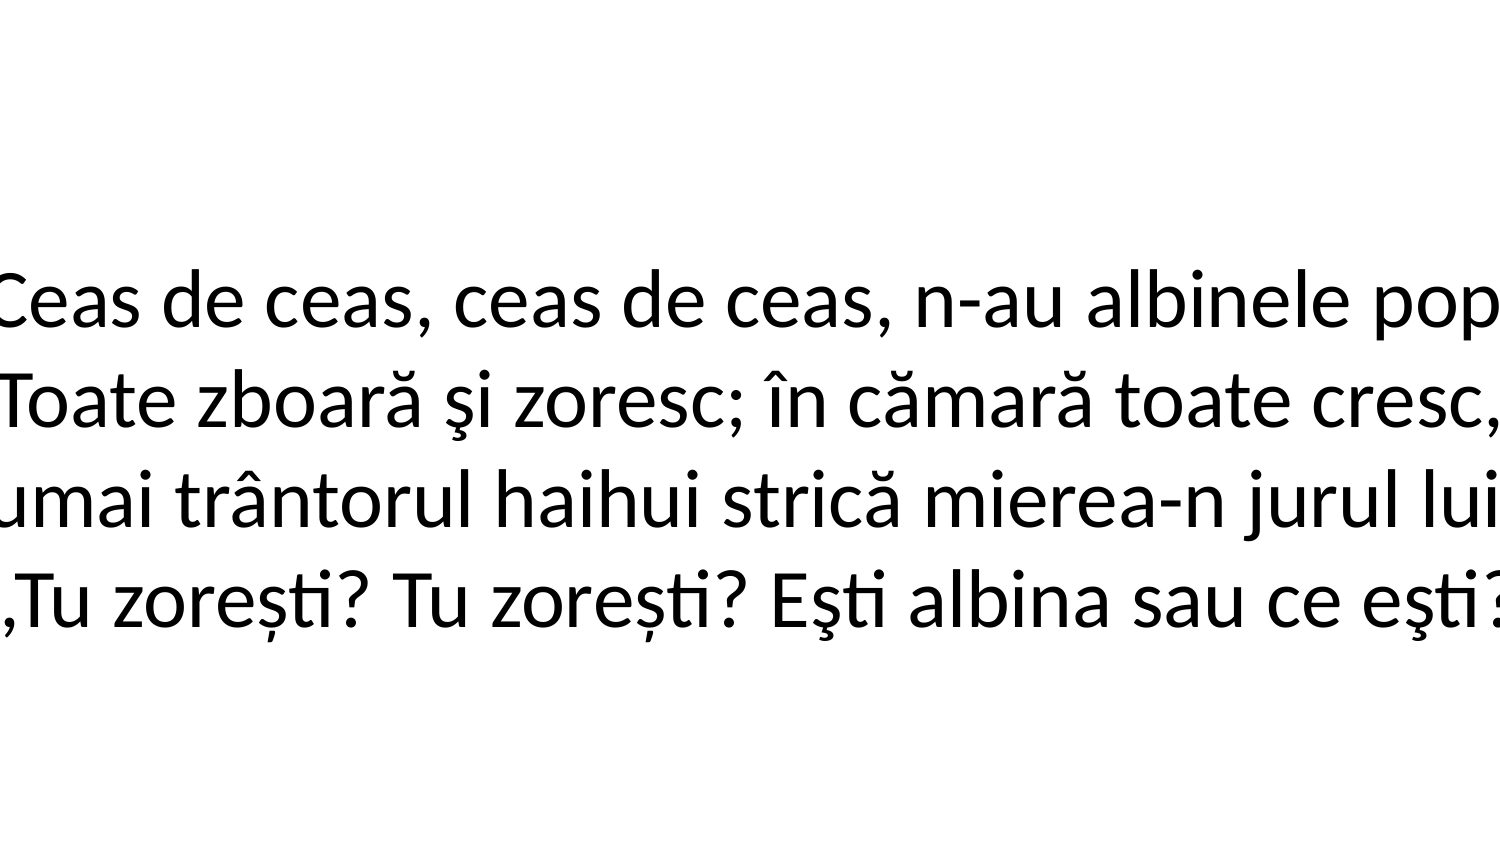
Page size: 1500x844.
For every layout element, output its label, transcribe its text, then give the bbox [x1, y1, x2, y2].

text_box 3. Ceas de ceas, ceas de ceas, n-au albinele popas, Toate zboară şi zoresc; în cămară toate cresc, Numai trântorul haihui strică mierea-n jurul lui... ,,Tu zorești? Tu zorești? Eşti albina sau ce eşti? [0, 192, 1500, 652]
